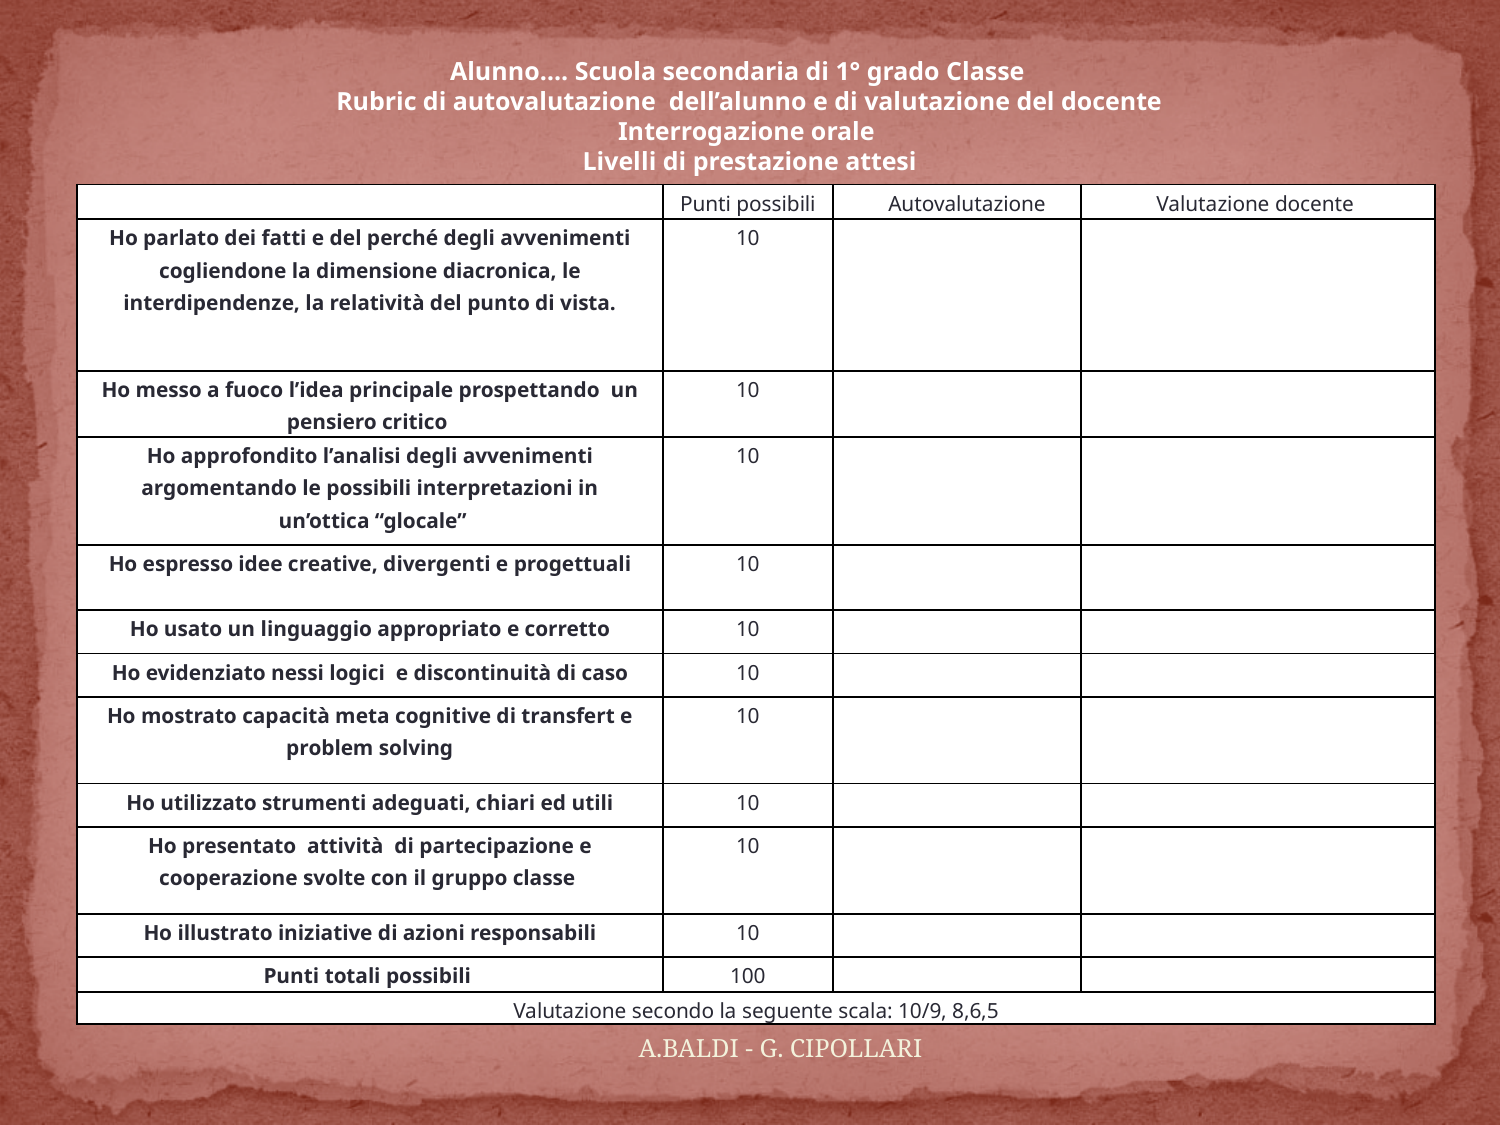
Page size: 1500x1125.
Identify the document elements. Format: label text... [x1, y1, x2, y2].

table_cell 10 [664, 611, 832, 653]
table_cell [834, 546, 1080, 609]
table_cell [1082, 784, 1434, 826]
table_cell [834, 958, 1080, 991]
table_cell Ho usato un linguaggio appropriato e corretto [78, 611, 662, 653]
footer A.BALDI - G. CIPOLLARI [350, 1025, 938, 1081]
table_cell [1082, 828, 1434, 913]
table_cell [1082, 698, 1434, 783]
table_header Punti possibili [664, 185, 832, 218]
table_header Valutazione docente [1082, 185, 1434, 218]
table_cell [834, 438, 1080, 544]
table_cell Ho mostrato capacità meta cognitive di transfert e problem solving [78, 698, 662, 783]
table_cell [834, 611, 1080, 653]
table_cell [834, 698, 1080, 783]
table_cell [1082, 220, 1434, 370]
table_cell 10 [664, 438, 832, 544]
table_header [78, 185, 662, 218]
table_cell [1082, 438, 1434, 544]
table_cell 10 [664, 698, 832, 783]
table_cell [834, 372, 1080, 436]
table_cell 10 [664, 654, 832, 696]
table_cell [1082, 915, 1434, 956]
table_cell 10 [664, 828, 832, 913]
table_cell 10 [664, 546, 832, 609]
table_cell Ho parlato dei fatti e del perché degli avvenimenti cogliendone la dimensione diacronica, le interdipendenze, la relatività del punto di vista. [78, 220, 662, 370]
table_cell [1082, 372, 1434, 436]
text_box Alunno…. Scuola secondaria di 1° grado Classe Rubric di autovalutazione dell’alunno e di valutazione del docente Interrogazione orale Livelli di prestazione attesi [321, 48, 1179, 183]
table_cell 100 [664, 958, 832, 991]
table_cell 10 [664, 784, 832, 826]
table_cell 10 [664, 915, 832, 956]
table_cell Ho illustrato iniziative di azioni responsabili [78, 915, 662, 956]
table_cell [1082, 654, 1434, 696]
table_cell Ho messo a fuoco l’idea principale prospettando un pensiero critico [78, 372, 662, 436]
table_cell Punti totali possibili [78, 958, 662, 991]
table_cell Ho presentato attività di partecipazione e cooperazione svolte con il gruppo classe [78, 828, 662, 913]
table_cell [834, 784, 1080, 826]
table_cell 10 [664, 372, 832, 436]
table_cell Valutazione secondo la seguente scala: 10/9, 8,6,5 [78, 993, 1434, 1023]
table_cell [1082, 611, 1434, 653]
table_cell Ho espresso idee creative, divergenti e progettuali [78, 546, 662, 609]
table_cell [1082, 546, 1434, 609]
table_cell [834, 828, 1080, 913]
table_cell [1082, 958, 1434, 991]
table_header Autovalutazione [834, 185, 1080, 218]
table_cell Ho approfondito l’analisi degli avvenimenti argomentando le possibili interpretazioni in un’ottica “glocale” [78, 438, 662, 544]
table_cell Ho utilizzato strumenti adeguati, chiari ed utili [78, 784, 662, 826]
table_cell [834, 654, 1080, 696]
table_cell Ho evidenziato nessi logici e discontinuità di caso [78, 654, 662, 696]
table_cell [834, 915, 1080, 956]
table_cell 10 [664, 220, 832, 370]
table_cell [834, 220, 1080, 370]
